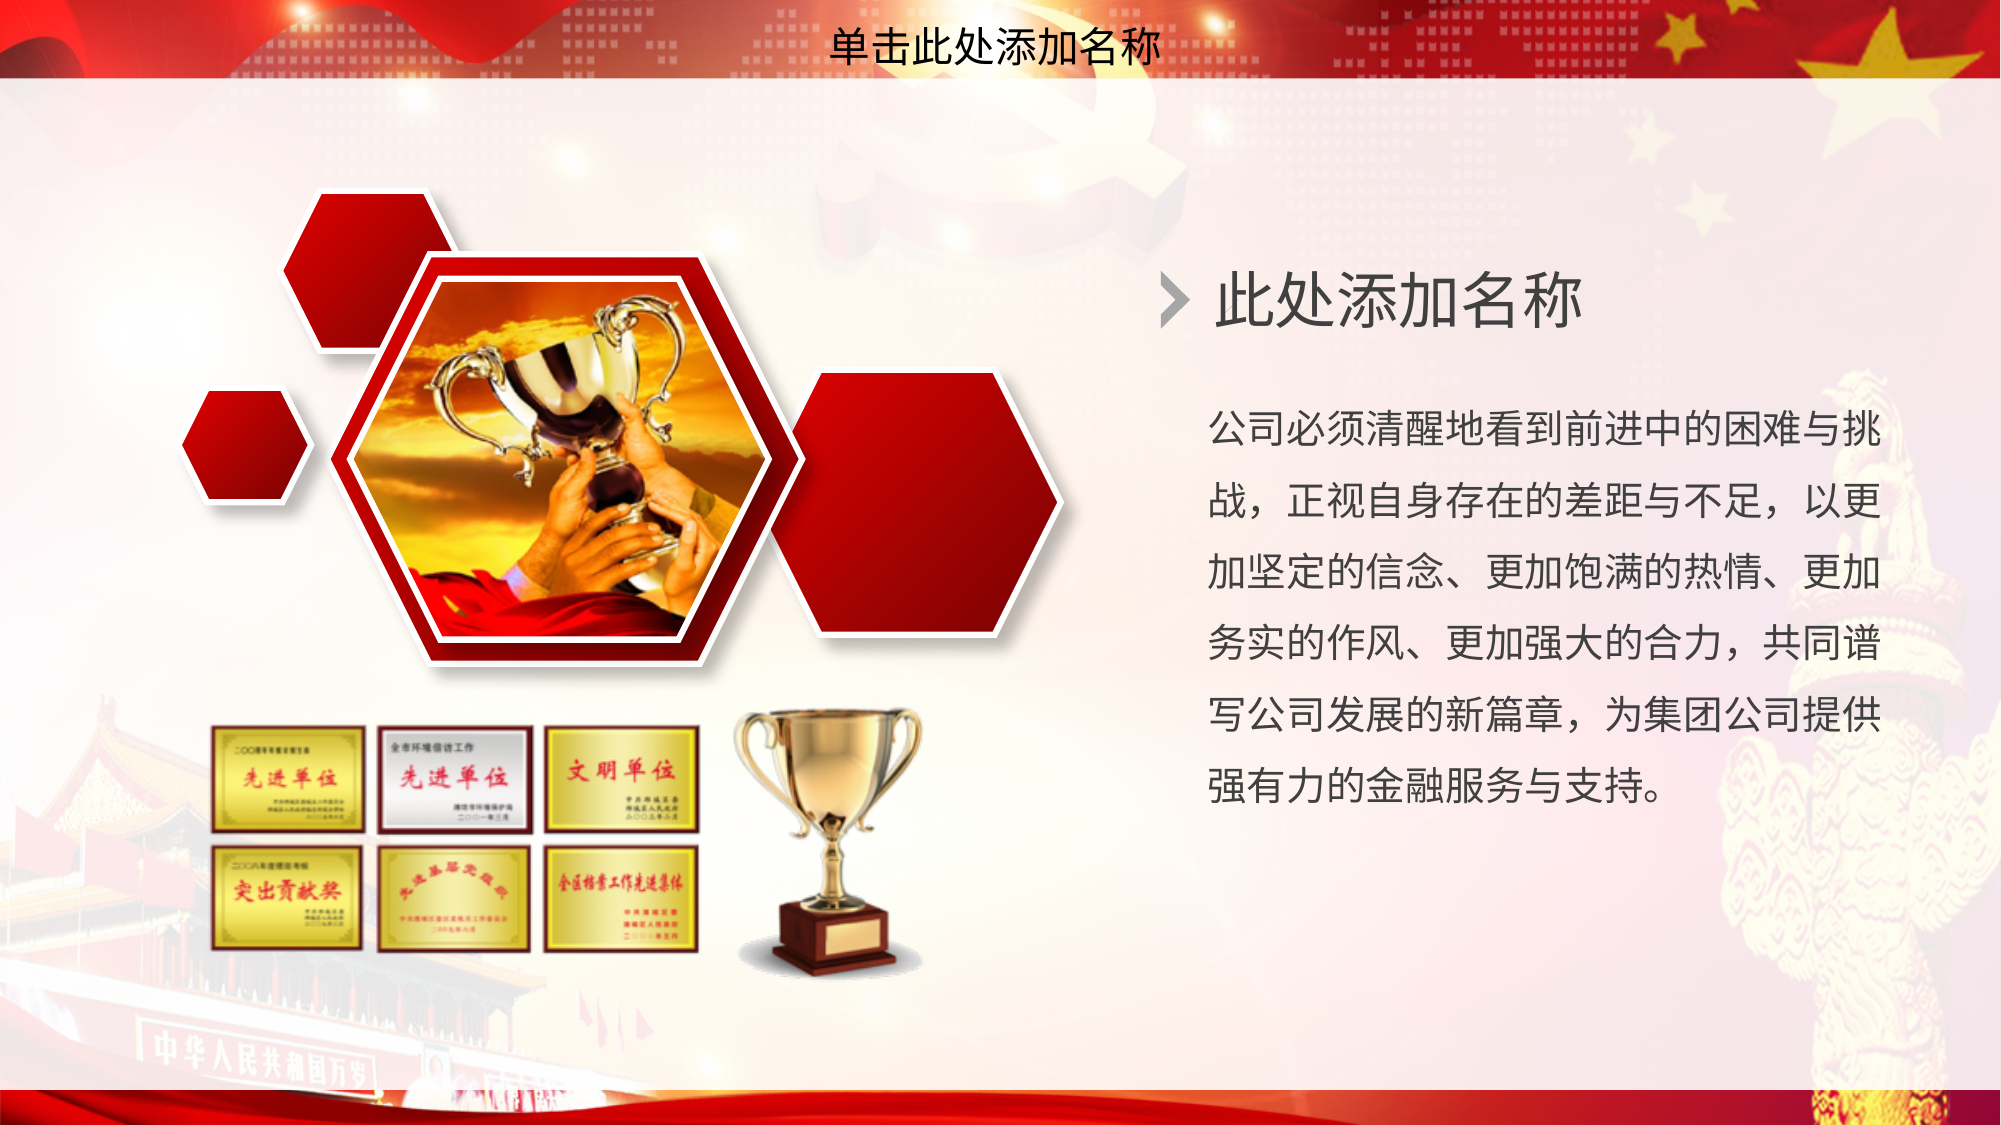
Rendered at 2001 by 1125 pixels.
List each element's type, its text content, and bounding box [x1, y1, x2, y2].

text_box 公司必须清醒地看到前进中的困难与挑战，正视自身存在的差距与不足，以更加坚定的信念、更加饱满的热情、更加务实的作风、更加强大的合力，共同谱写公司发展的新篇章，为集团公司提供强有力的金融服务与支持。 [1192, 372, 1936, 864]
picture [0, 0, 2001, 1125]
text_box [803, 368, 1063, 636]
picture [199, 701, 944, 995]
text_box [1160, 254, 1855, 345]
text_box 单击此处添加名称 [753, 12, 1238, 78]
text_box [278, 189, 457, 352]
text_box [177, 386, 313, 504]
text_box [0, 77, 2000, 1091]
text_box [327, 254, 803, 664]
